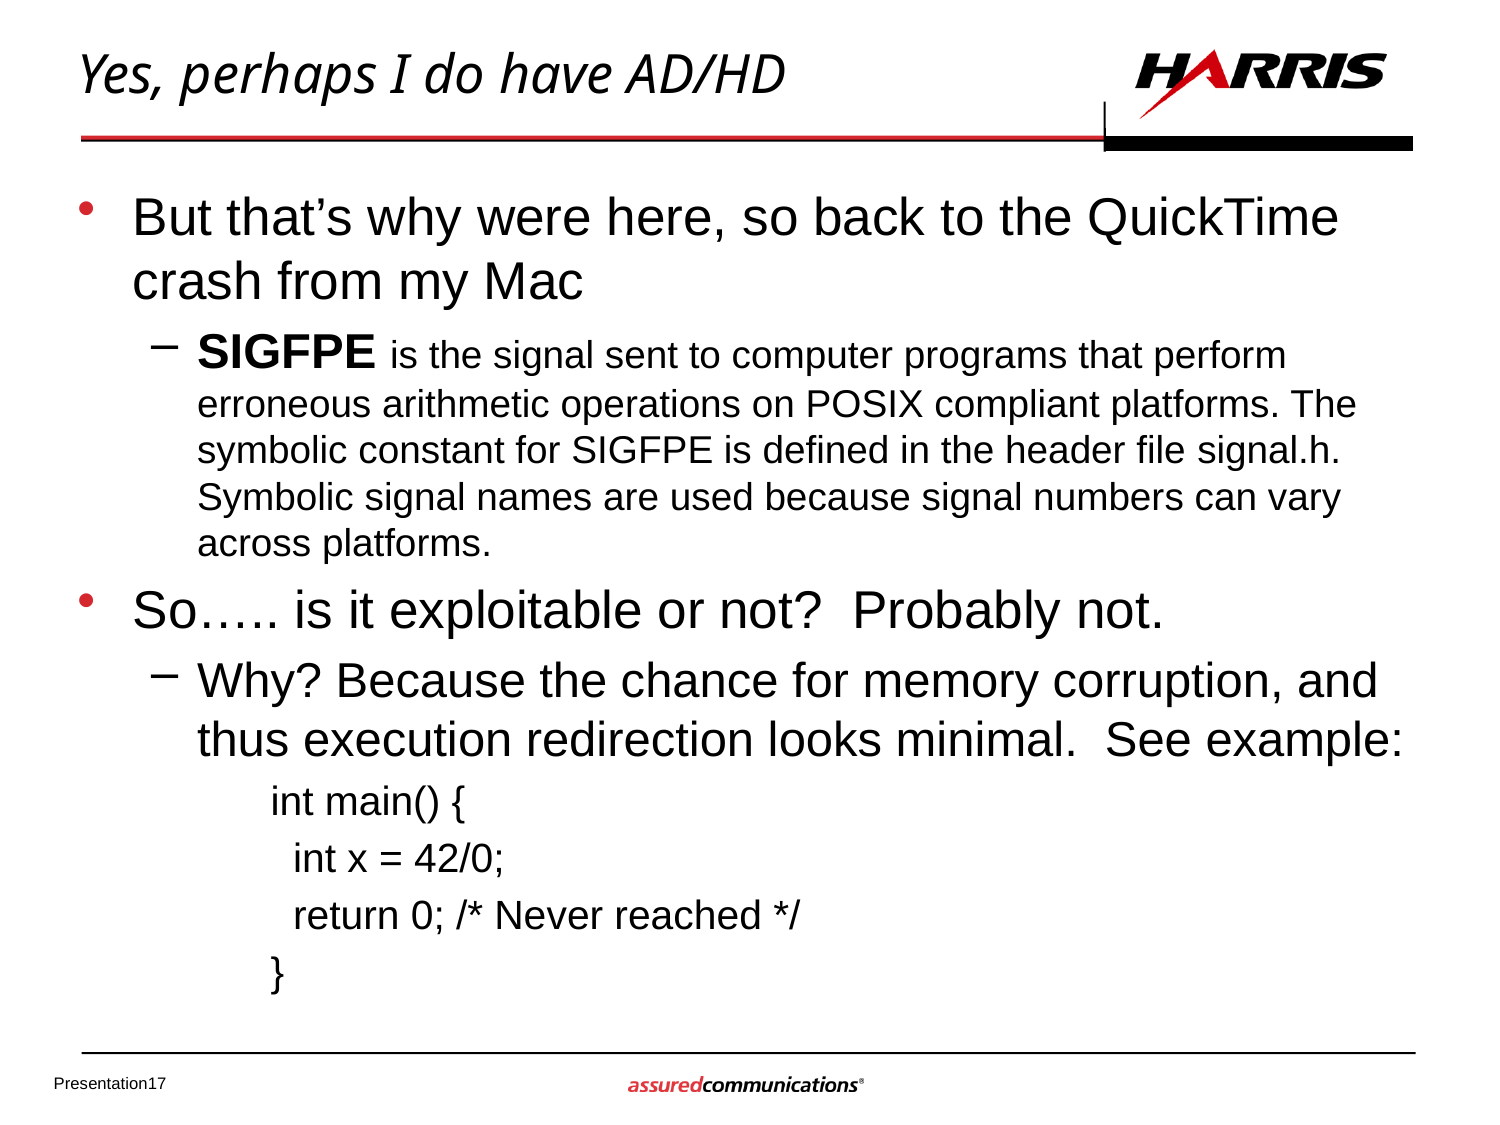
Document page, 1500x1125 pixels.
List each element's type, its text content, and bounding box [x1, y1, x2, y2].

title Yes, perhaps I do have AD/HD [62, 27, 951, 117]
picture [1135, 49, 1387, 119]
list But that’s why were here, so back to the QuickTime crash from my Mac SIGFPE is the signal sent to computer programs that perform erroneous arithmetic operations on POSIX compliant platforms. The symbolic constant for SIGFPE is defined in the header file signal.h. Symbolic signal names are used because signal numbers can vary across platforms. So….. is it exploitable or not? Probably not. Why? Because the chance for memory corruption, and thus execution redirection looks minimal. See example: int main() { int x = 42/0; return 0; /* Never reached */ } [62, 174, 1429, 1020]
picture [628, 1076, 864, 1092]
